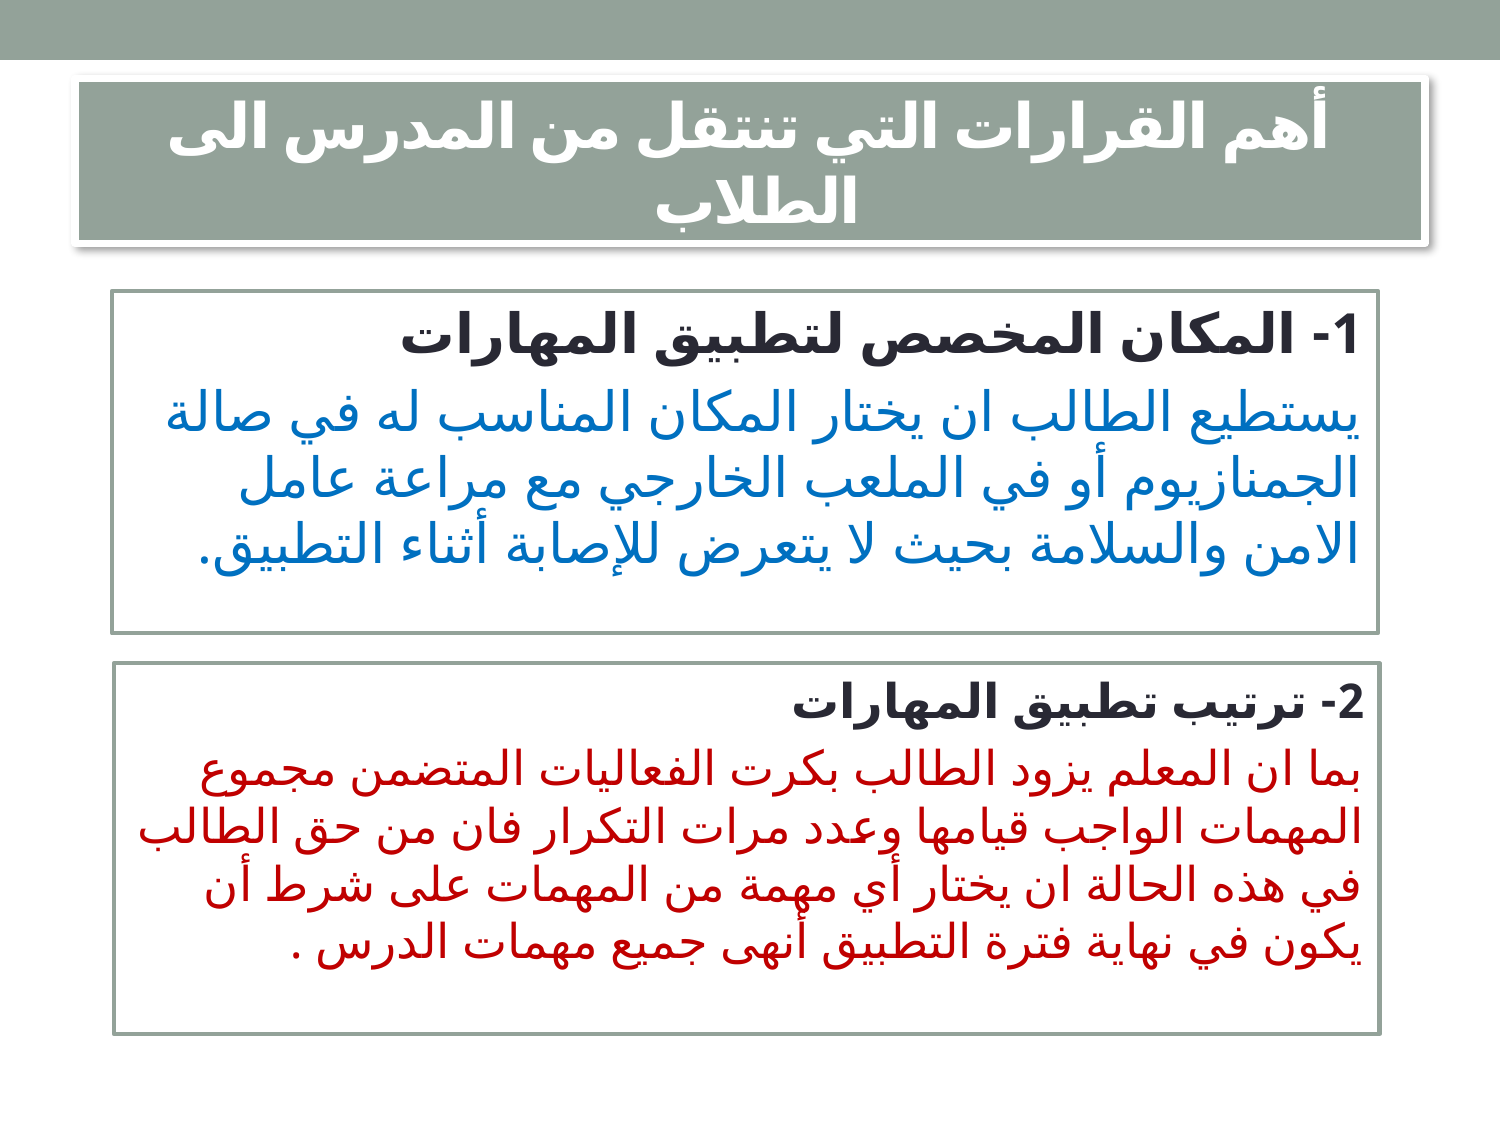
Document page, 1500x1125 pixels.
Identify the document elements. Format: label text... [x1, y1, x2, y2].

list 1- المكان المخصص لتطبيق المهارات يستطيع الطالب ان يختار المكان المناسب له في صالة الجمنازيوم أو في الملعب الخارجي مع مراعة عامل الامن والسلامة بحيث لا يتعرض للإصابة أثناء التطبيق. [110, 289, 1380, 635]
text_box 2- ترتيب تطبيق المهارات بما ان المعلم يزود الطالب بكرت الفعاليات المتضمن مجموع المهمات الواجب قيامها وعدد مرات التكرار فان من حق الطالب في هذه الحالة ان يختار أي مهمة من المهمات على شرط أن يكون في نهاية فترة التطبيق أنهى جميع مهمات الدرس . [112, 661, 1382, 1036]
title أهم القرارات التي تنتقل من المدرس الى الطلاب [71, 75, 1429, 247]
